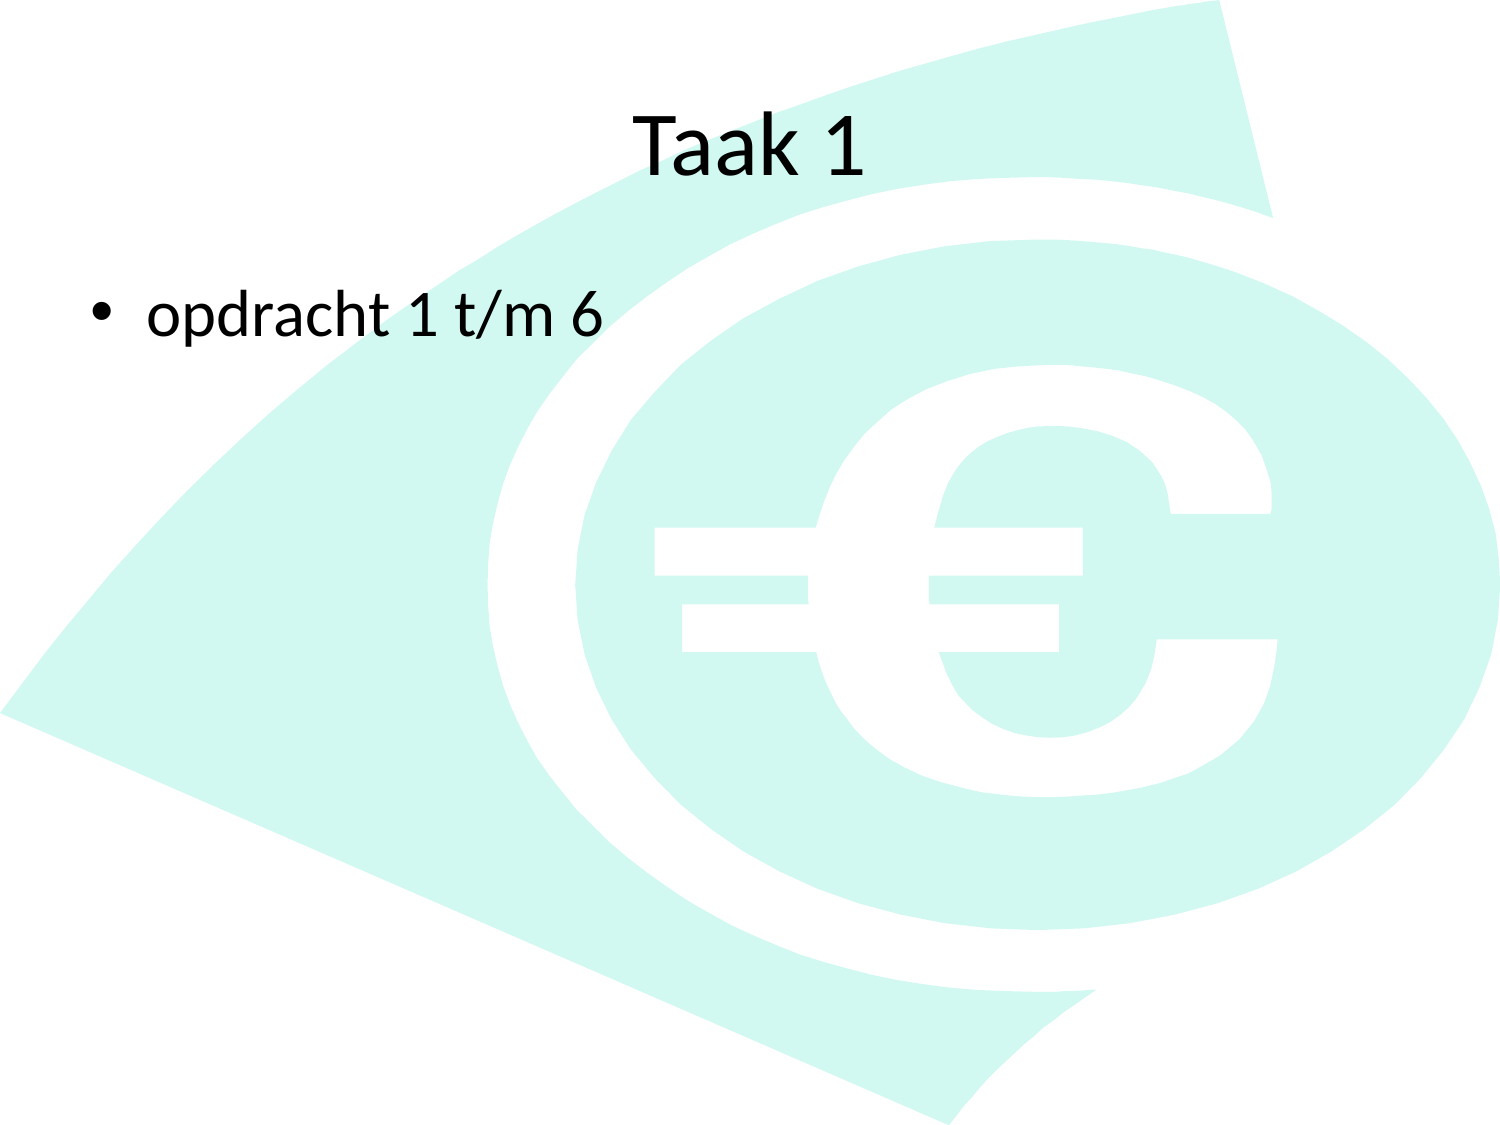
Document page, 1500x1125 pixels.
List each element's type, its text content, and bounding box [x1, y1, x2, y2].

title Taak 1 [75, 45, 1425, 233]
list opdracht 1 t/m 6 [75, 262, 1425, 1005]
